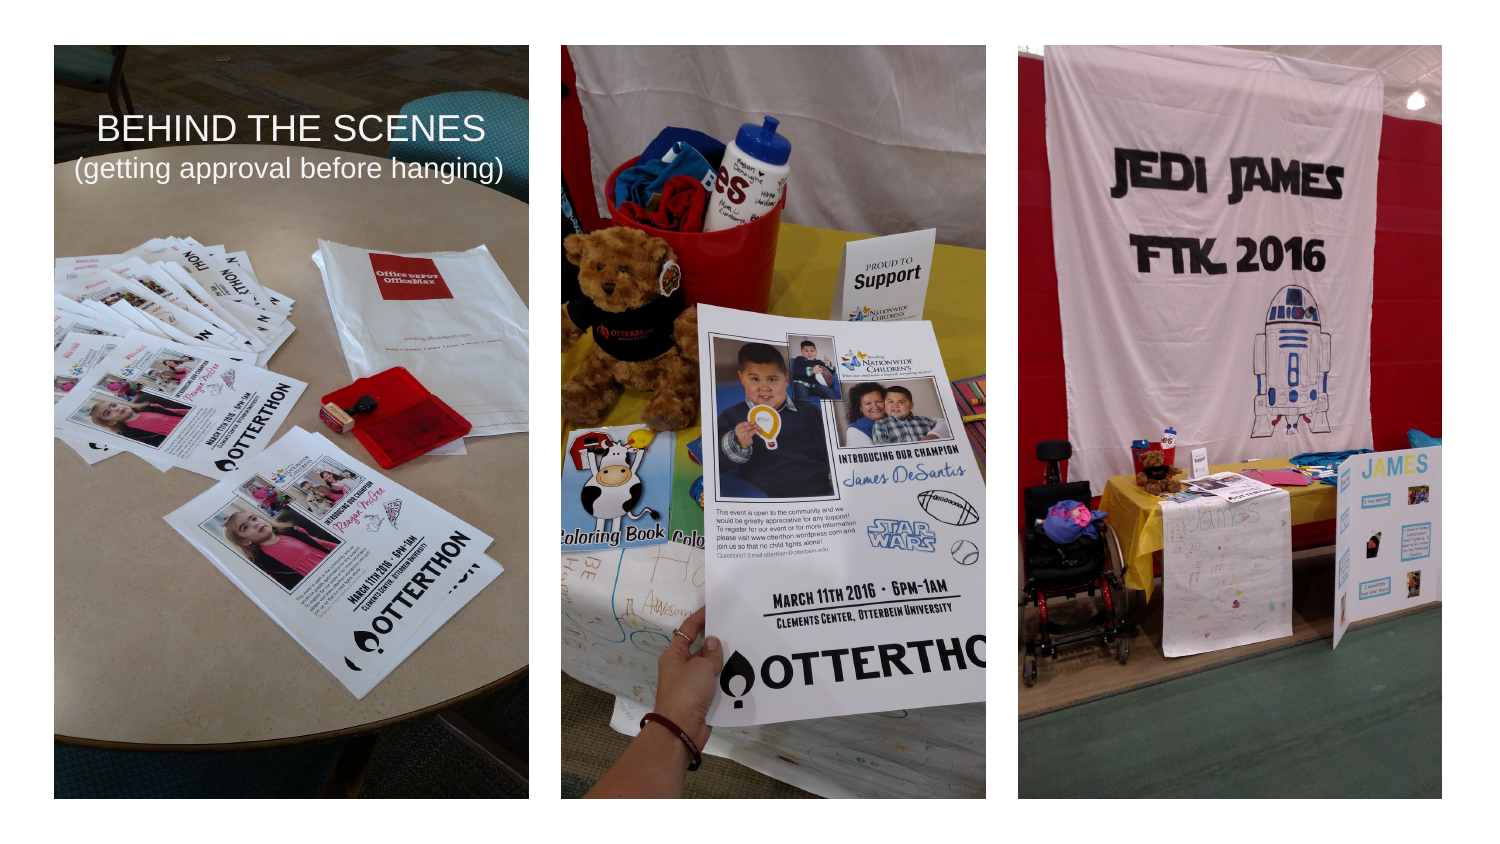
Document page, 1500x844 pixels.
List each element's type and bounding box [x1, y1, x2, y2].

picture [1017, 44, 1443, 799]
picture [54, 44, 530, 799]
picture [561, 44, 986, 799]
